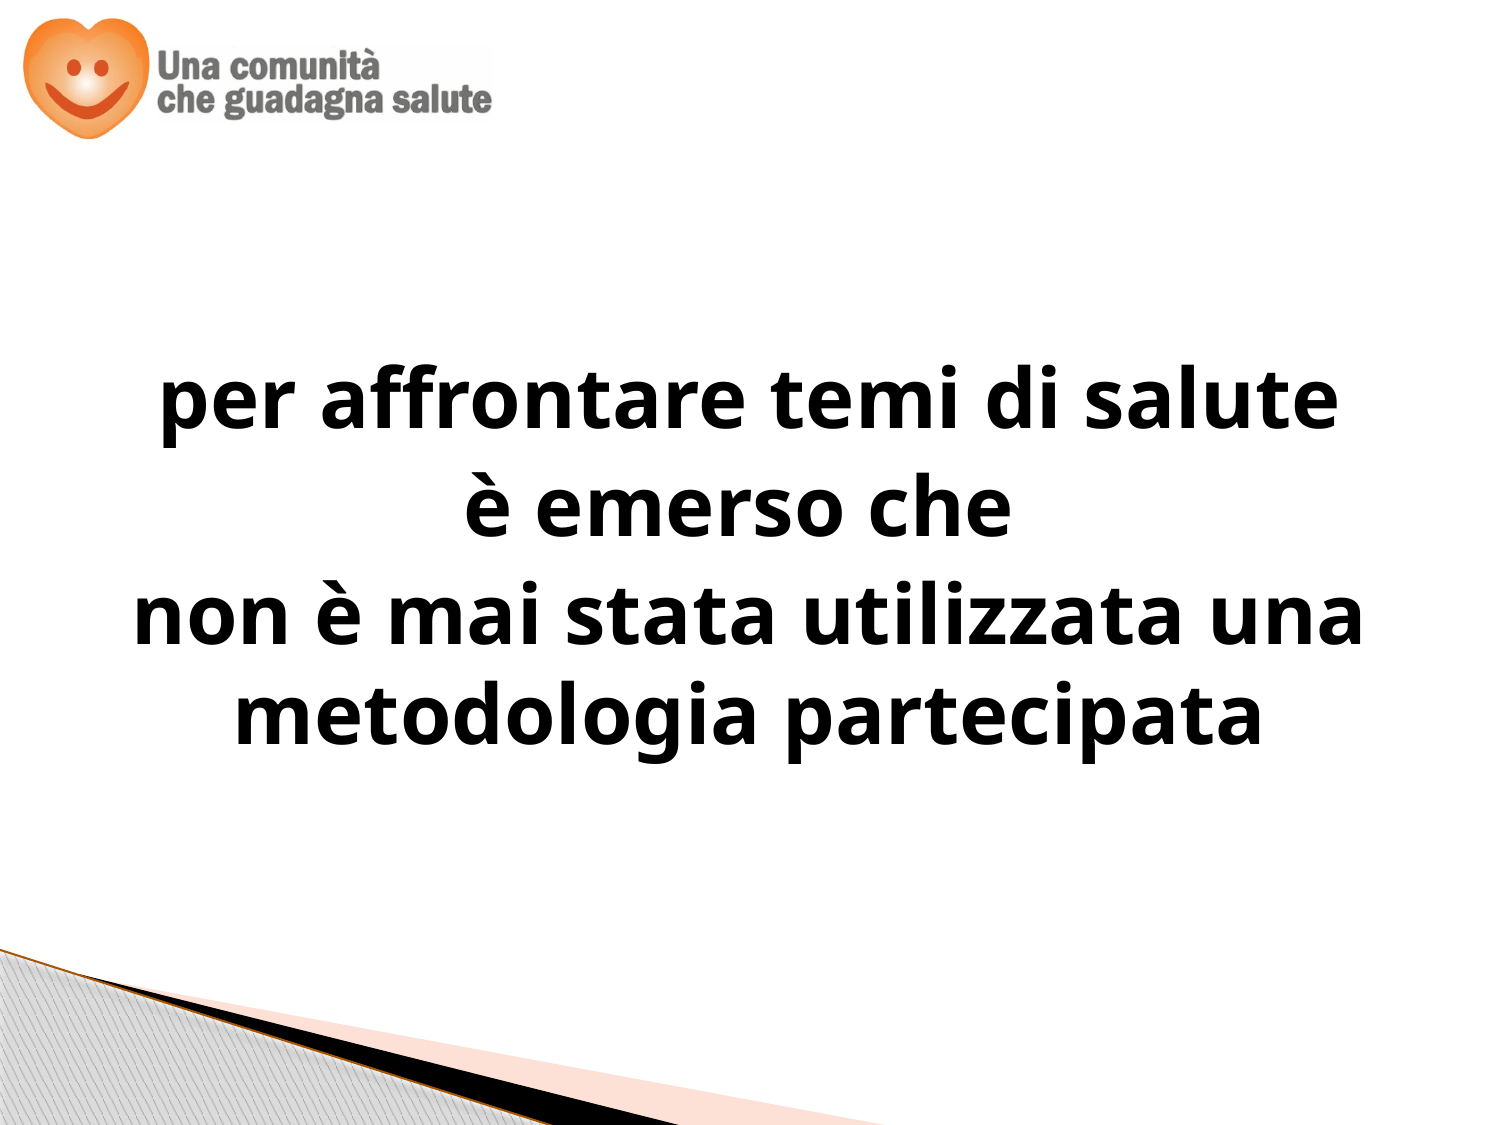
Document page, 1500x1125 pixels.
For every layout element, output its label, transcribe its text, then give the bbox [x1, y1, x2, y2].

list per affrontare temi di salute è emerso che non è mai stata utilizzata una metodologia partecipata [75, 160, 1425, 1038]
picture [5, 4, 503, 209]
